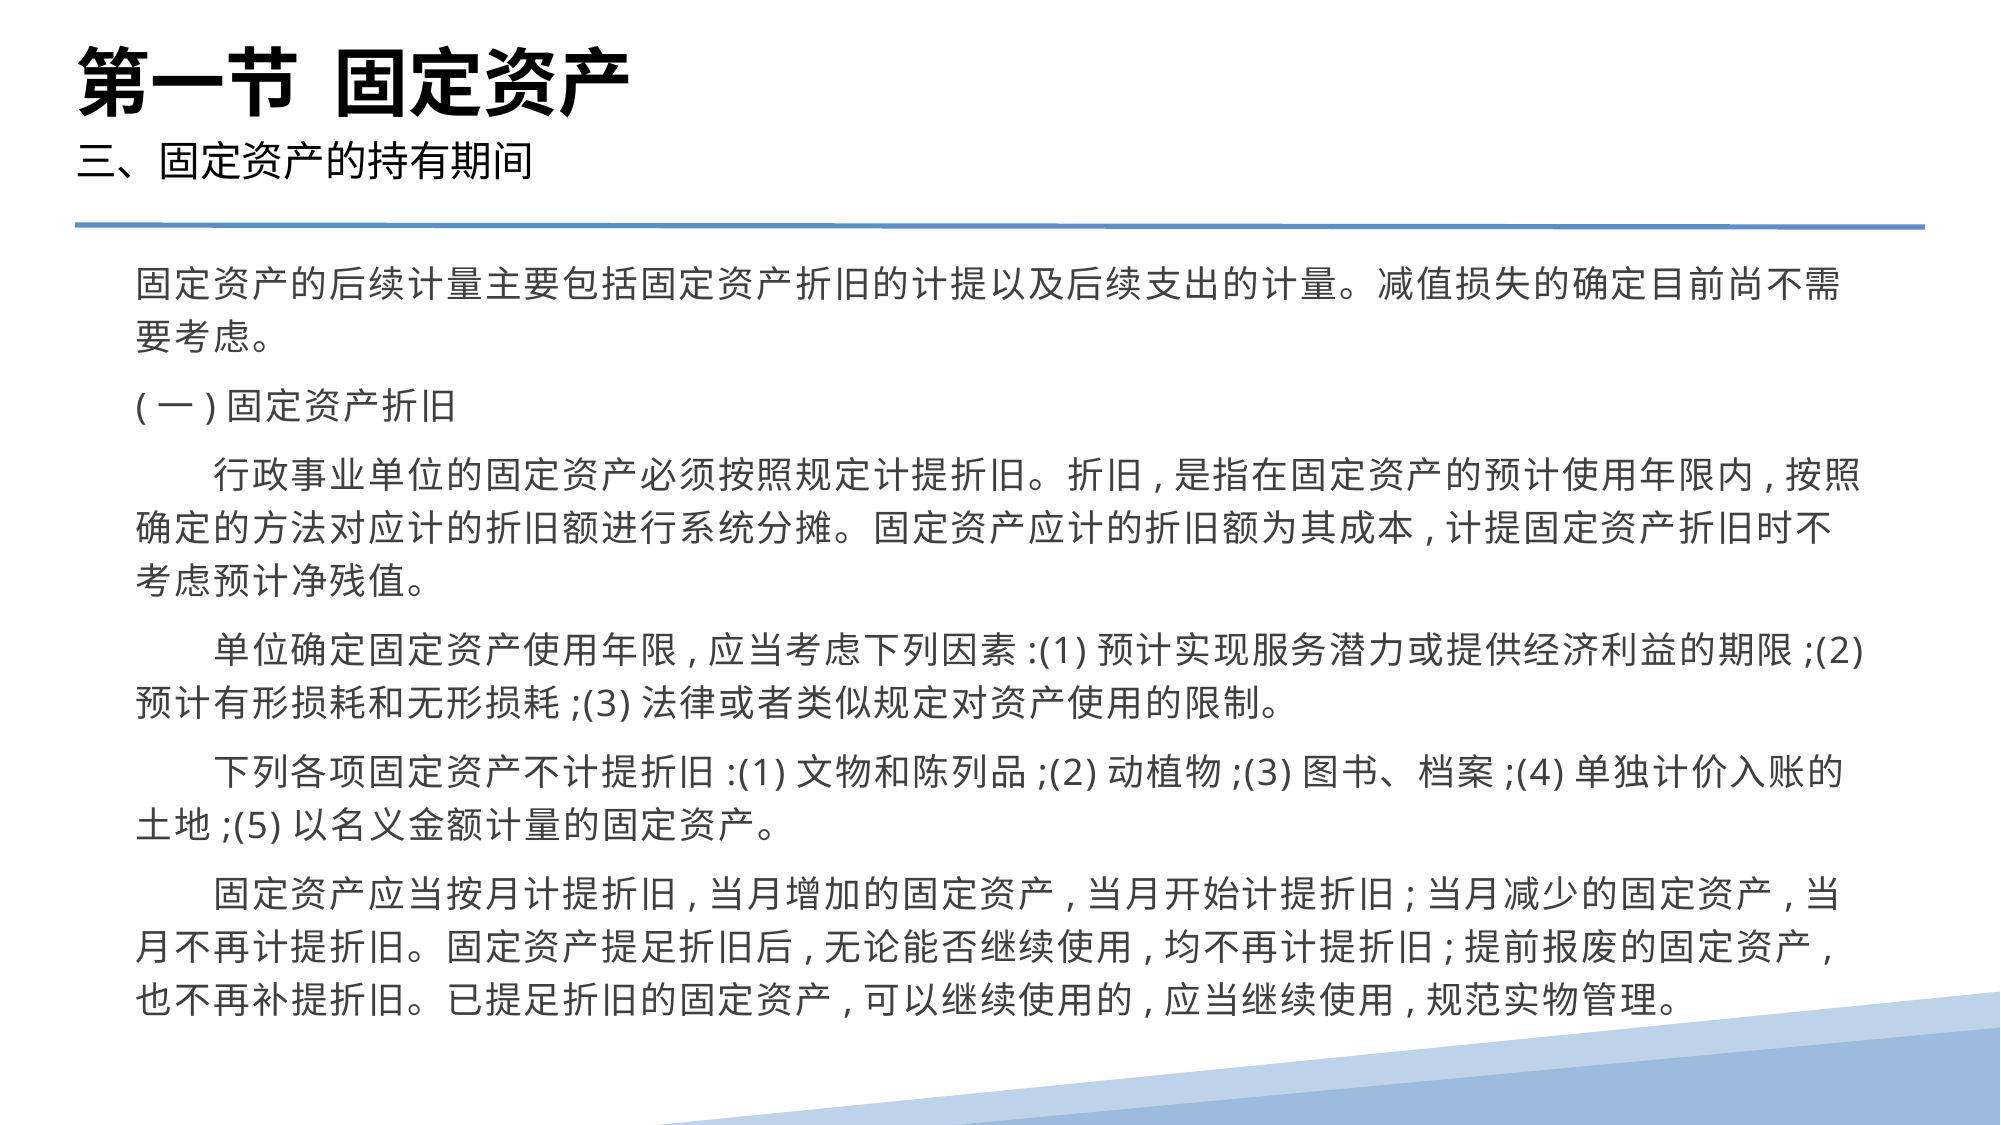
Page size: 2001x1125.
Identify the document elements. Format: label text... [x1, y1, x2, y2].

text_box 第一节 固定资产 [75, 24, 1925, 124]
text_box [656, 991, 2000, 1125]
text_box 固定资产的后续计量主要包括固定资产折旧的计提以及后续支出的计量。减值损失的确定目前尚不需要考虑。 (一)固定资产折旧 行政事业单位的固定资产必须按照规定计提折旧。折旧,是指在固定资产的预计使用年限内,按照确定的方法对应计的折旧额进行系统分摊。固定资产应计的折旧额为其成本,计提固定资产折旧时不考虑预计净残值。 单位确定固定资产使用年限,应当考虑下列因素:(1)预计实现服务潜力或提供经济利益的期限;(2)预计有形损耗和无形损耗;(3)法律或者类似规定对资产使用的限制。 下列各项固定资产不计提折旧:(1)文物和陈列品;(2)动植物;(3)图书、档案;(4)单独计价入账的土地;(5)以名义金额计量的固定资产。 固定资产应当按月计提折旧,当月增加的固定资产,当月开始计提折旧;当月减少的固定资产,当月不再计提折旧。固定资产提足折旧后,无论能否继续使用,均不再计提折旧;提前报废的固定资产,也不再补提折旧。已提足折旧的固定资产,可以继续使用的,应当继续使用,规范实物管理。 [125, 246, 1878, 1026]
text_box 三、固定资产的持有期间 [75, 124, 1925, 200]
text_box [74, 224, 1925, 228]
